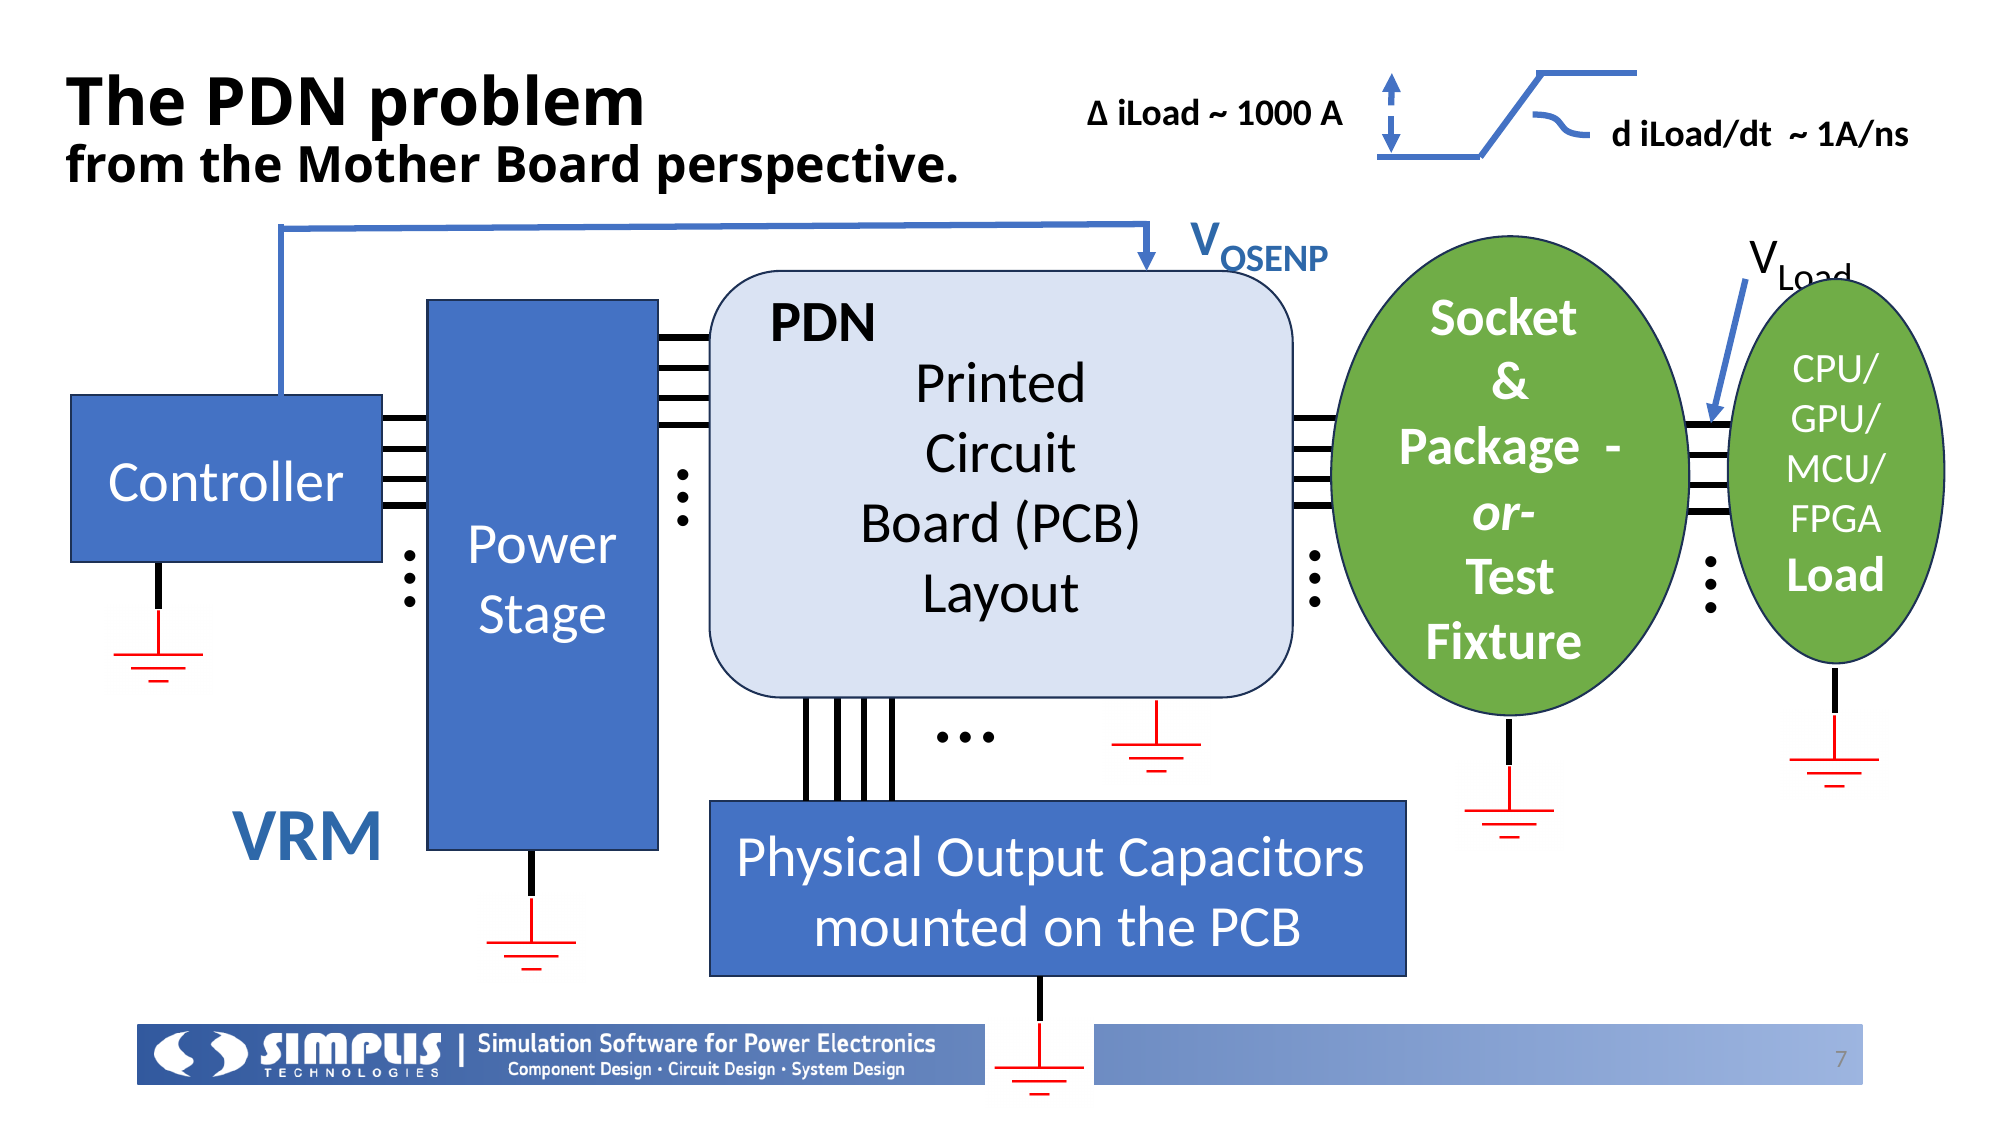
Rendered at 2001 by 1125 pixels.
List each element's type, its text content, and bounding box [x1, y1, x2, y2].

text_box Physical Output Capacitors mounted on the PCB [709, 800, 1407, 977]
picture [1780, 709, 1889, 800]
picture [1102, 694, 1211, 785]
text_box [281, 223, 1147, 229]
text_box Socket & Package -or- Test Fixture [1335, 235, 1687, 717]
picture [104, 604, 213, 695]
text_box VLoad [1734, 199, 1868, 306]
text_box Power Stage [426, 299, 659, 851]
text_box VOSENP [1175, 181, 1344, 287]
text_box VRM [217, 777, 400, 883]
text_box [636, 337, 778, 541]
text_box CPU/ GPU/ MCU/ FPGA Load [1746, 277, 1946, 665]
text_box PDN [755, 275, 892, 361]
picture [1455, 760, 1564, 851]
text_box … [919, 699, 1009, 786]
title The PDN problem from the Mother Board perspective. [50, 36, 1776, 224]
picture [477, 892, 586, 983]
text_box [363, 418, 505, 622]
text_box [1710, 278, 1746, 424]
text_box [1664, 424, 1806, 628]
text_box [1070, 73, 1927, 163]
picture [985, 1017, 1094, 1108]
text_box Controller [70, 394, 383, 563]
slide_number 7 [1412, 1027, 1863, 1088]
text_box Printed Circuit Board (PCB) Layout [708, 269, 1294, 699]
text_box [1267, 418, 1410, 622]
picture [154, 1007, 945, 1108]
